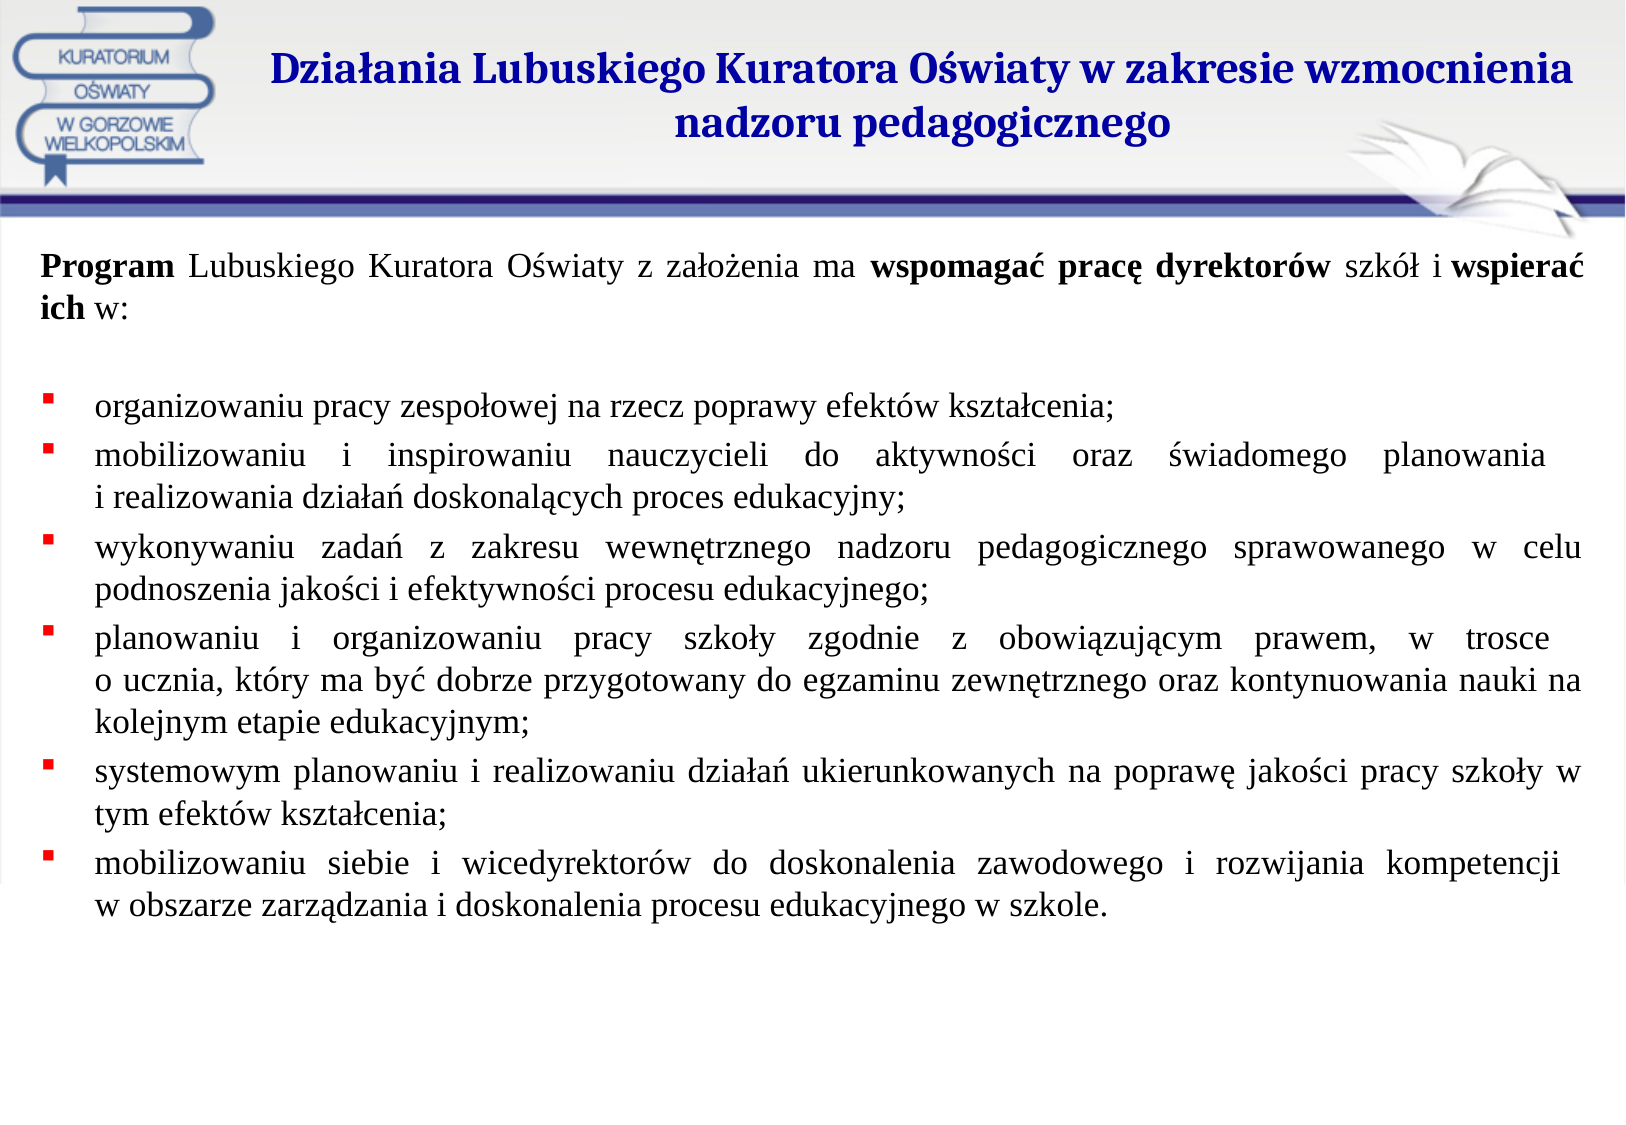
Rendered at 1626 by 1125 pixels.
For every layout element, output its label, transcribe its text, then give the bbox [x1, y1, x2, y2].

title Działania Lubuskiego Kuratora Oświaty w zakresie wzmocnienia nadzoru pedagogicznego [248, 30, 1598, 155]
list Program Lubuskiego Kuratora Oświaty z założenia ma wspomagać pracę dyrektorów szkół i wspierać ich w: organizowaniu pracy zespołowej na rzecz poprawy efektów kształcenia; mobilizowaniu i inspirowaniu nauczycieli do aktywności oraz świadomego planowania i realizowania działań doskonalących proces edukacyjny; wykonywaniu zadań z zakresu wewnętrznego nadzoru pedagogicznego sprawowanego w celu podnoszenia jakości i efektywności procesu edukacyjnego; planowaniu i organizowaniu pracy szkoły zgodnie z obowiązującym prawem, w trosce o ucznia, który ma być dobrze przygotowany do egzaminu zewnętrznego oraz kontynuowania nauki na kolejnym etapie edukacyjnym; systemowym planowaniu i realizowaniu działań ukierunkowanych na poprawę jakości pracy szkoły w tym efektów kształcenia; mobilizowaniu siebie i wicedyrektorów do doskonalenia zawodowego i rozwijania kompetencji w obszarze zarządzania i doskonalenia procesu edukacyjnego w szkole. [25, 234, 1600, 938]
picture [0, 0, 1626, 1125]
